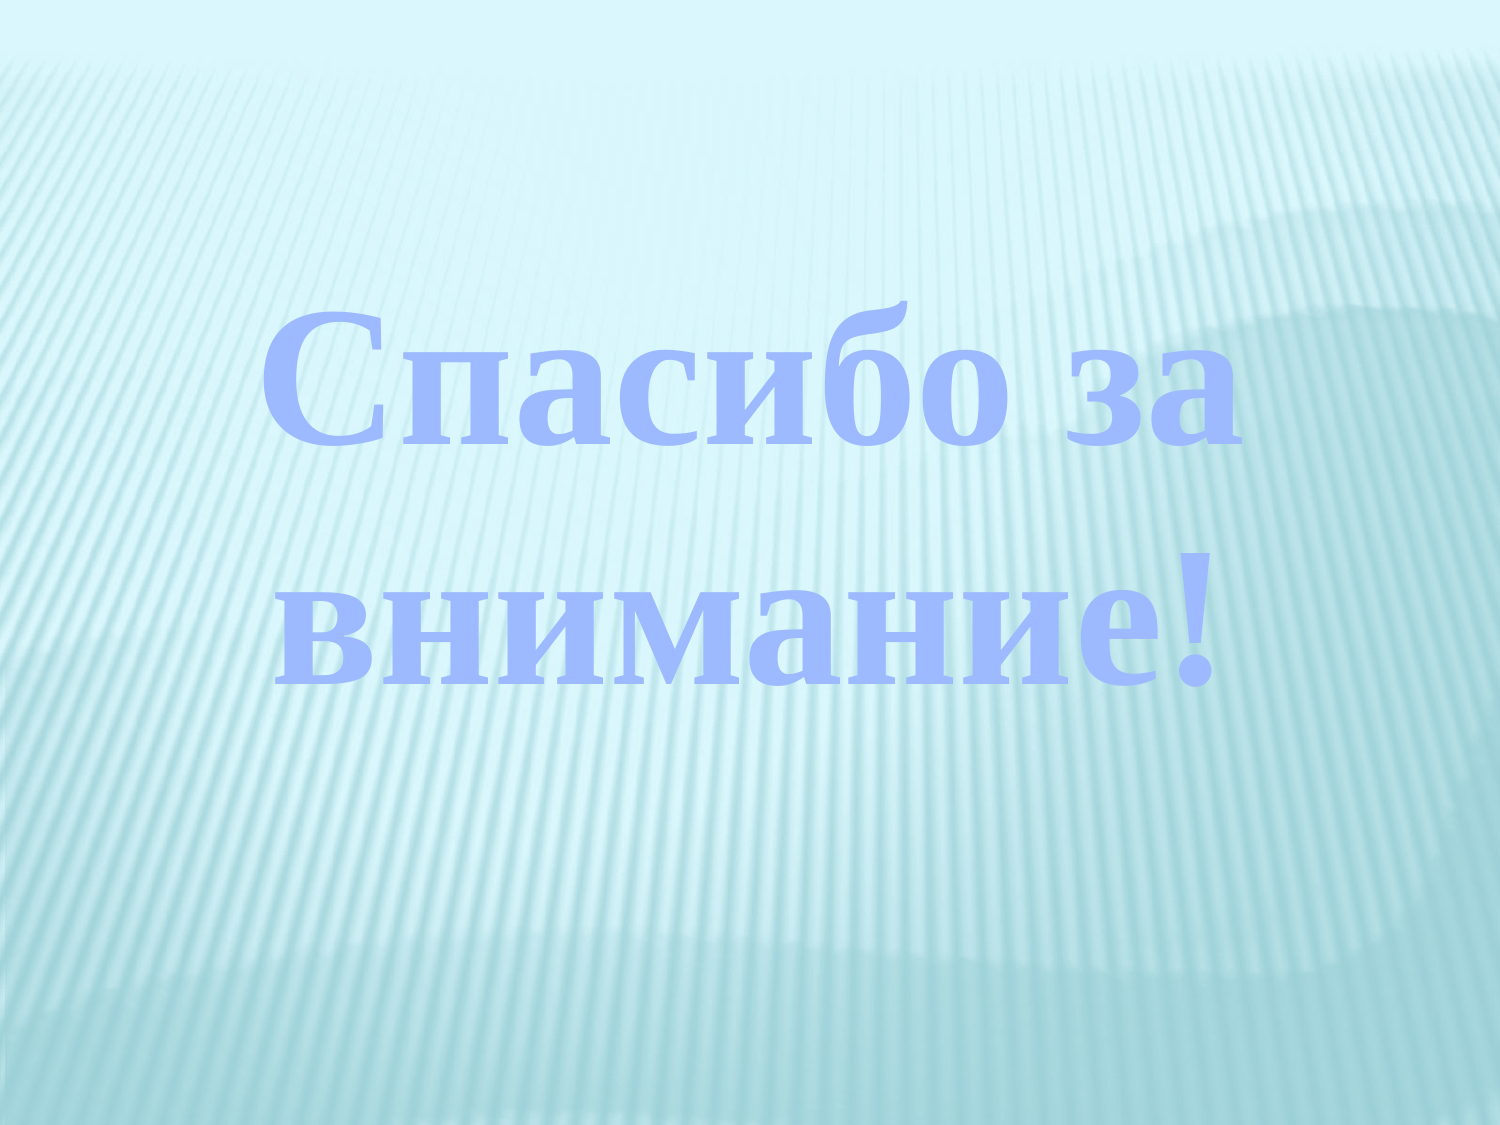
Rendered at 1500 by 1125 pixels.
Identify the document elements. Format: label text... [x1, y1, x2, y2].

text_box Спасибо за внимание! [41, 236, 1459, 732]
